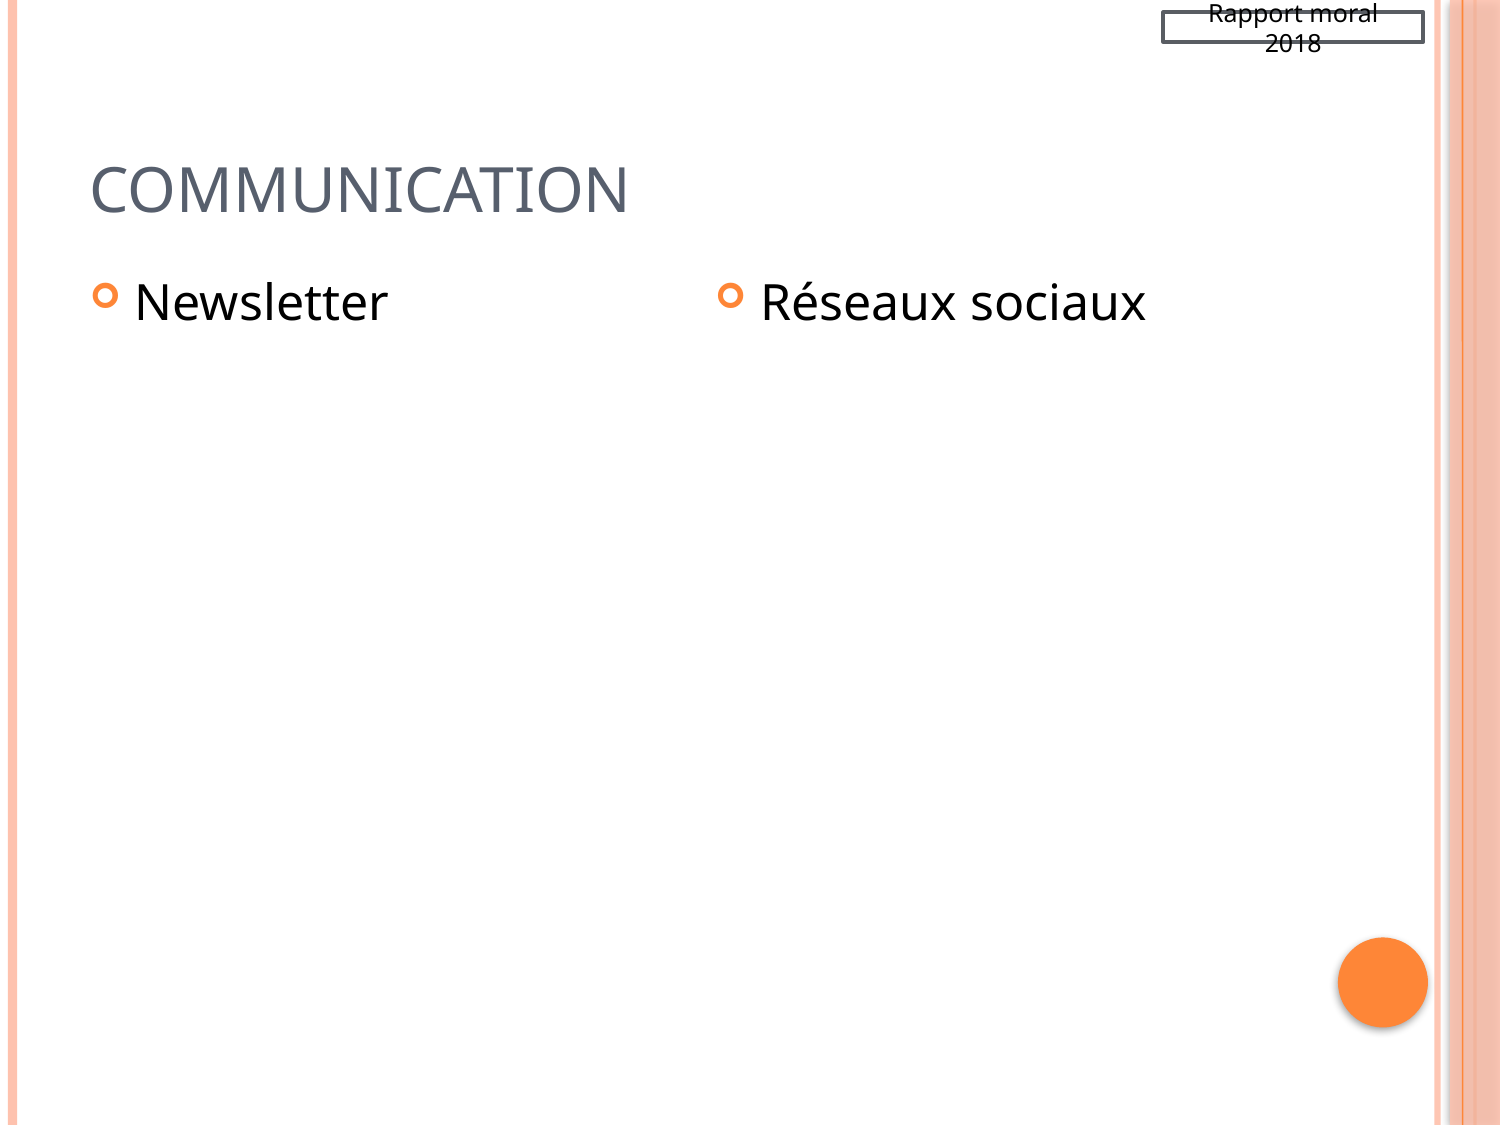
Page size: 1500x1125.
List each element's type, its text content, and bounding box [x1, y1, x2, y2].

list Newsletter [75, 262, 675, 1013]
list Réseaux sociaux [700, 262, 1301, 1013]
text_box Rapport moral 2018 [1161, 10, 1425, 44]
title Communication [75, 45, 1300, 233]
